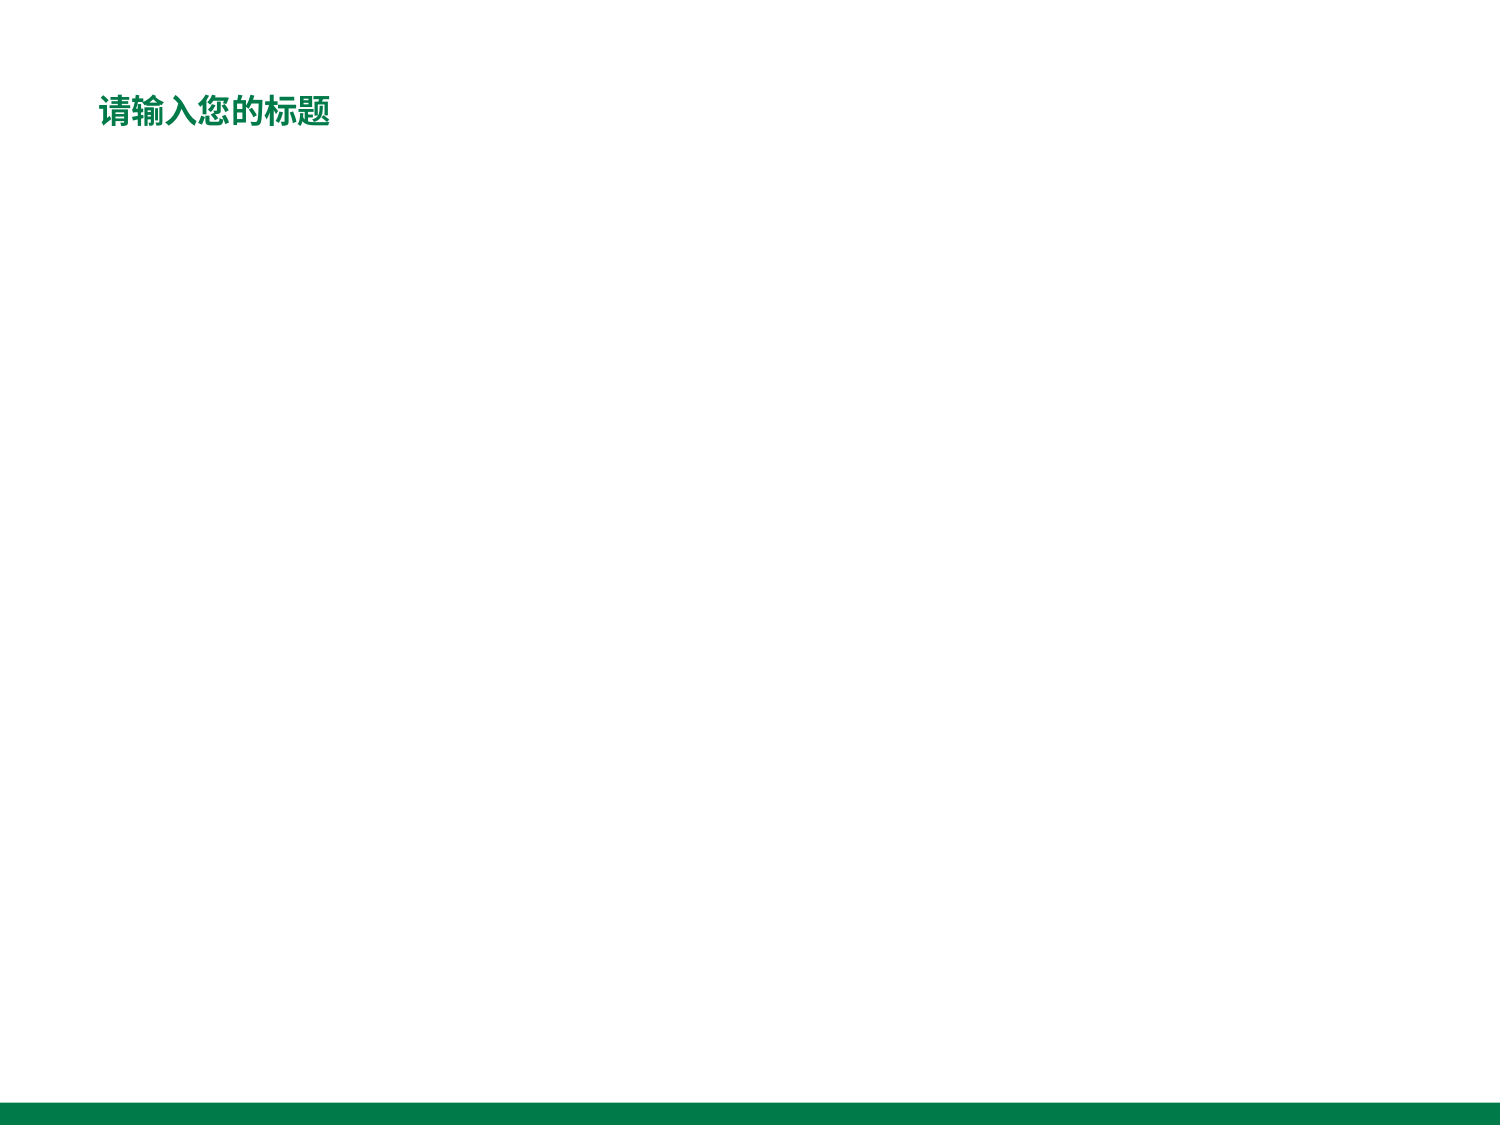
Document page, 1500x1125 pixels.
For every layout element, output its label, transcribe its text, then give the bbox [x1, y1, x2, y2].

text_box 请输入您的标题 [83, 82, 347, 138]
